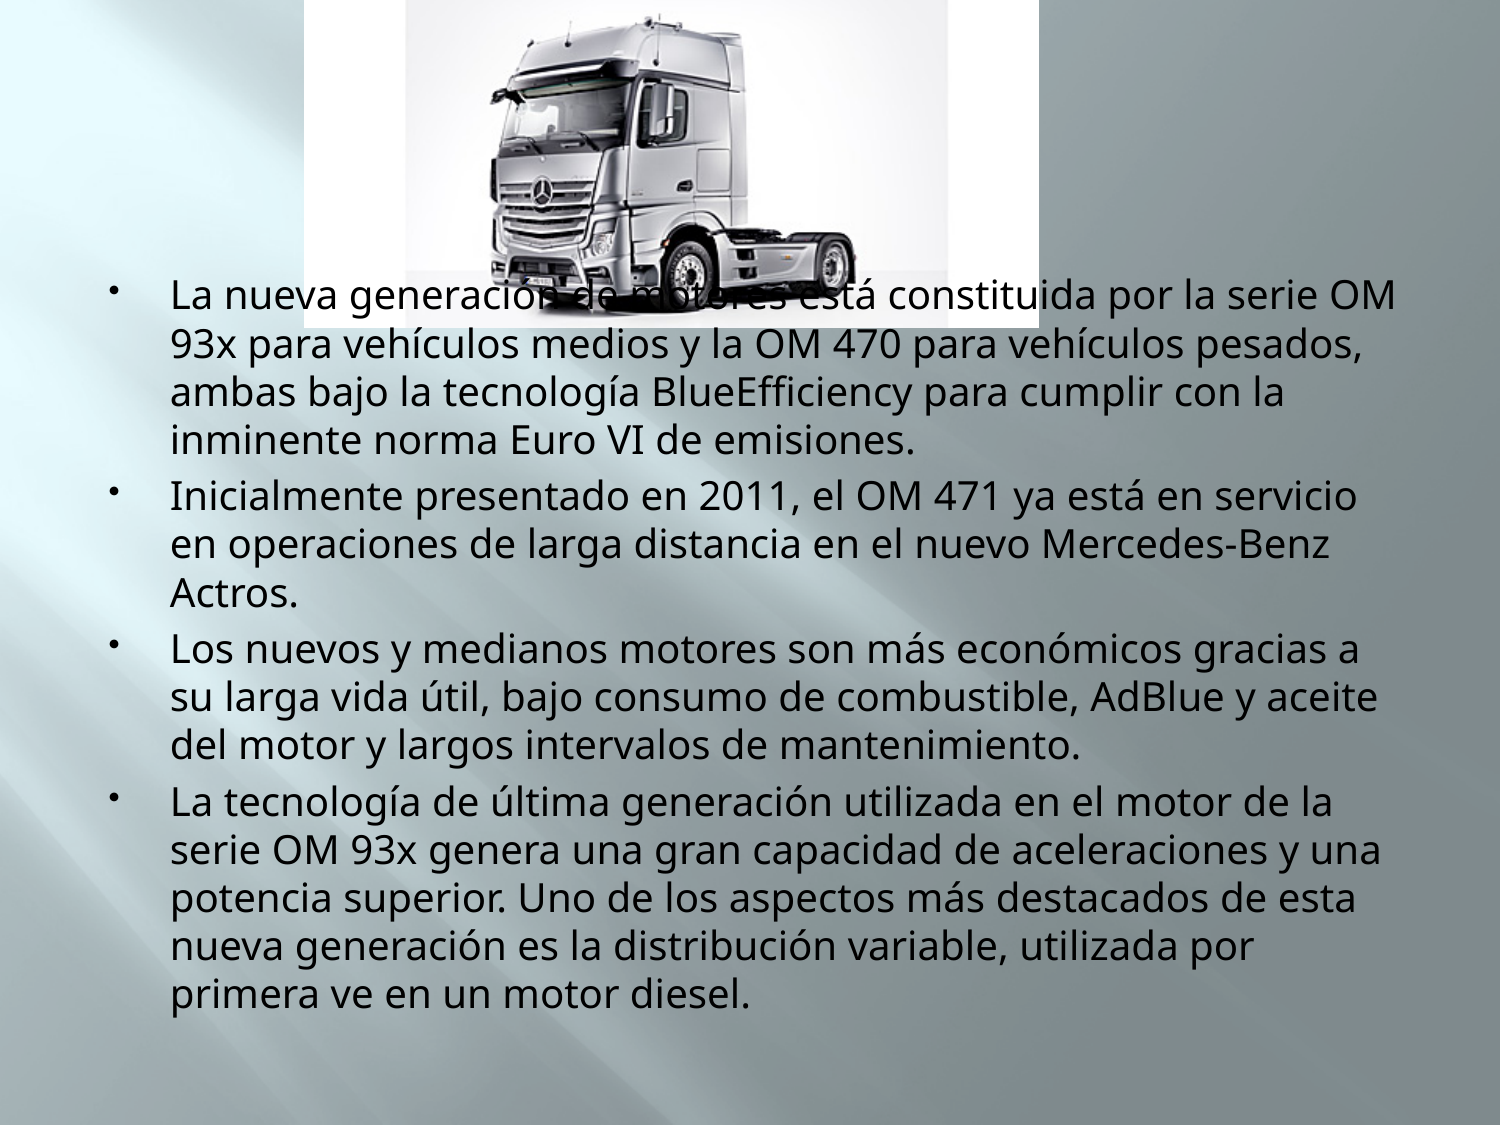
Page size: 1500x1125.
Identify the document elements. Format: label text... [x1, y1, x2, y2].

picture [304, 0, 1040, 329]
list La nueva generación de motores está constituida por la serie OM 93x para vehículos medios y la OM 470 para vehículos pesados, ambas bajo la tecnología BlueEfficiency para cumplir con la inminente norma Euro VI de emisiones. Inicialmente presentado en 2011, el OM 471 ya está en servicio en operaciones de larga distancia en el nuevo Mercedes-Benz Actros. Los nuevos y medianos motores son más económicos gracias a su larga vida útil, bajo consumo de combustible, AdBlue y aceite del motor y largos intervalos de mantenimiento. La tecnología de última generación utilizada en el motor de la serie OM 93x genera una gran capacidad de aceleraciones y una potencia superior. Uno de los aspectos más destacados de esta nueva generación es la distribución variable, utilizada por primera ve en un motor diesel. [75, 262, 1425, 1035]
